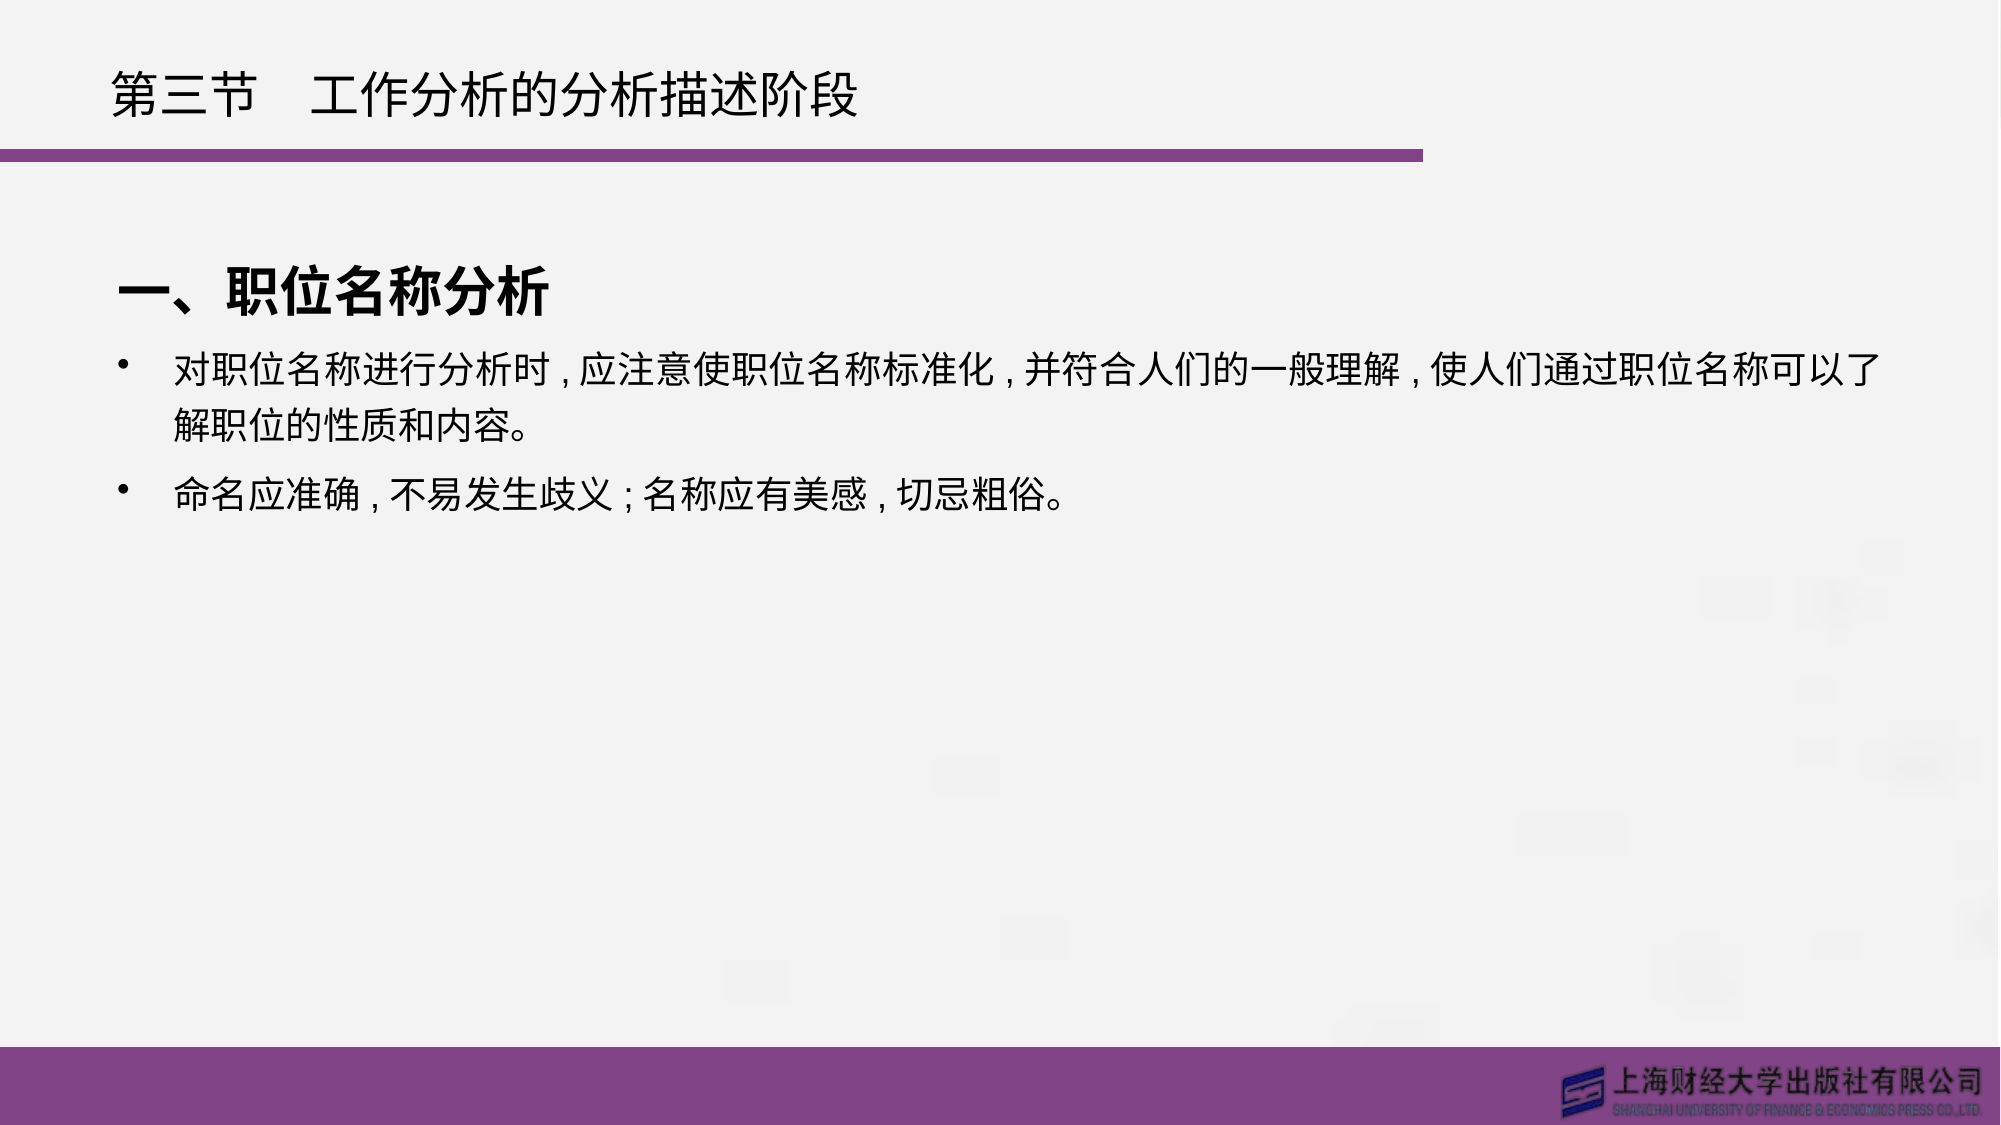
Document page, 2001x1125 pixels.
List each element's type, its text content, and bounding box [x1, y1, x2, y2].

picture [0, 0, 2001, 1125]
list 一、职位名称分析 对职位名称进行分析时,应注意使职位名称标准化,并符合人们的一般理解,使人们通过职位名称可以了解职位的性质和内容。 命名应准确,不易发生歧义;名称应有美感,切忌粗俗。 [102, 233, 1898, 1032]
title 第三节 工作分析的分析描述阶段 [94, 42, 1451, 146]
